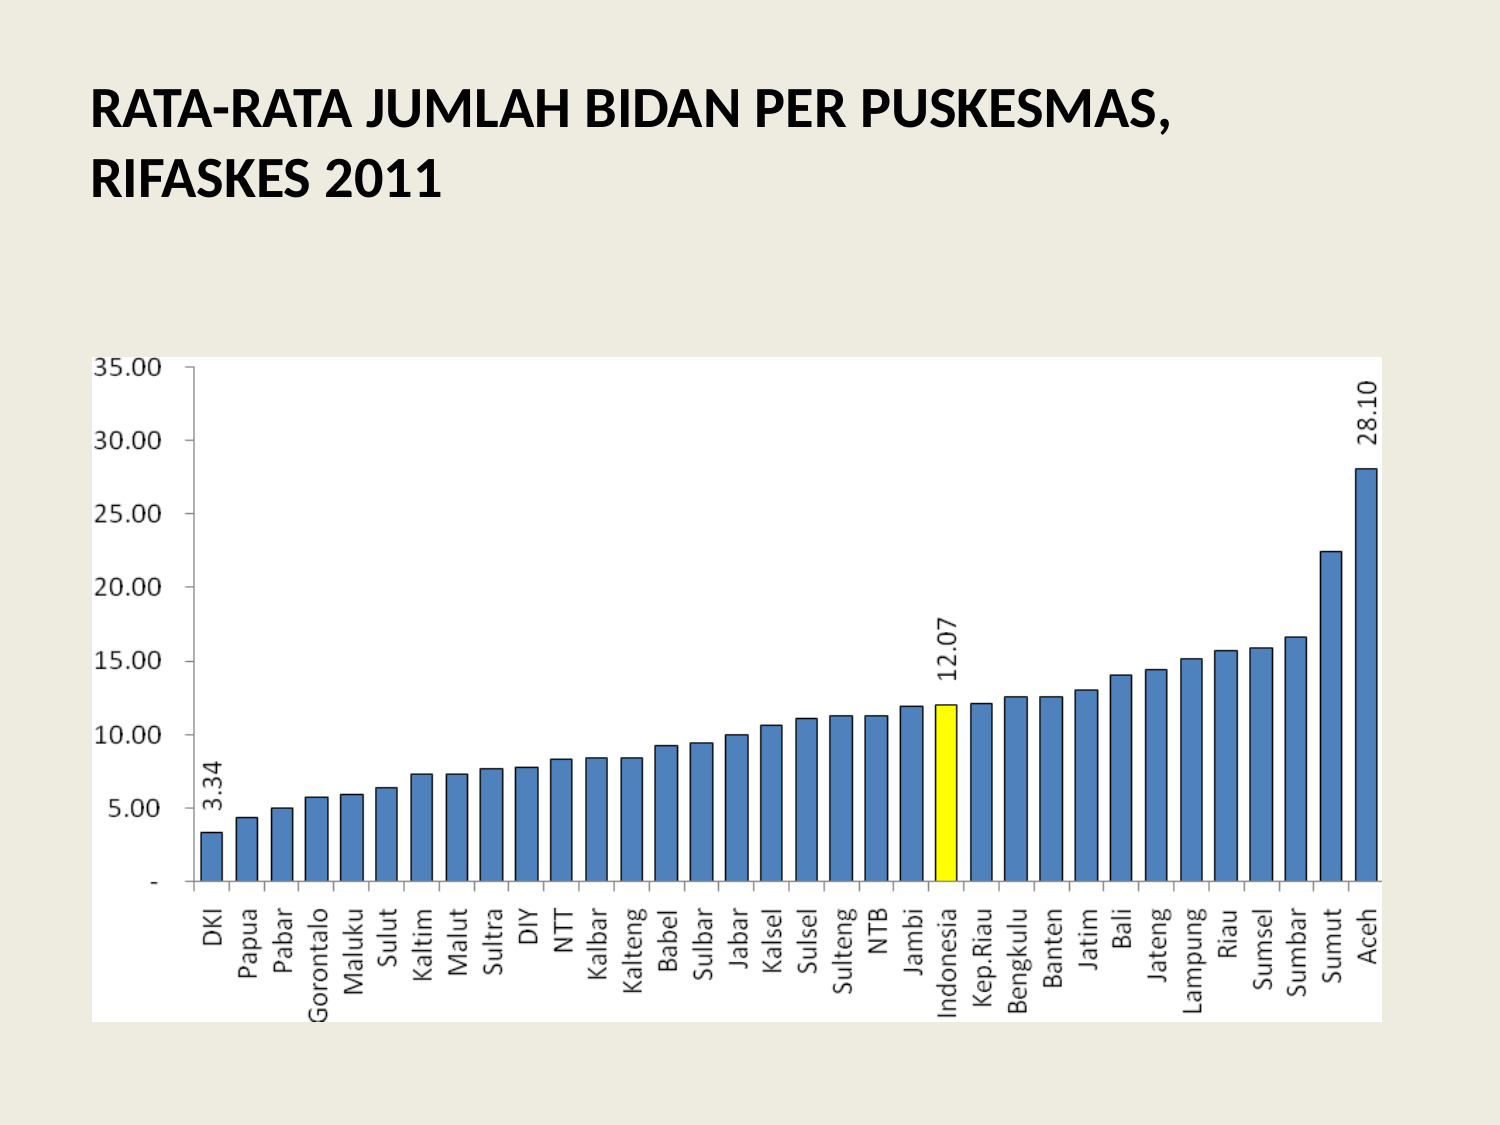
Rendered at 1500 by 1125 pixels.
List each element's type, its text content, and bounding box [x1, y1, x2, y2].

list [70, 351, 1395, 1044]
title RATA-RATA JUMLAH BIDAN PER PUSKESMAS, RIFASKES 2011 [75, 45, 1425, 233]
